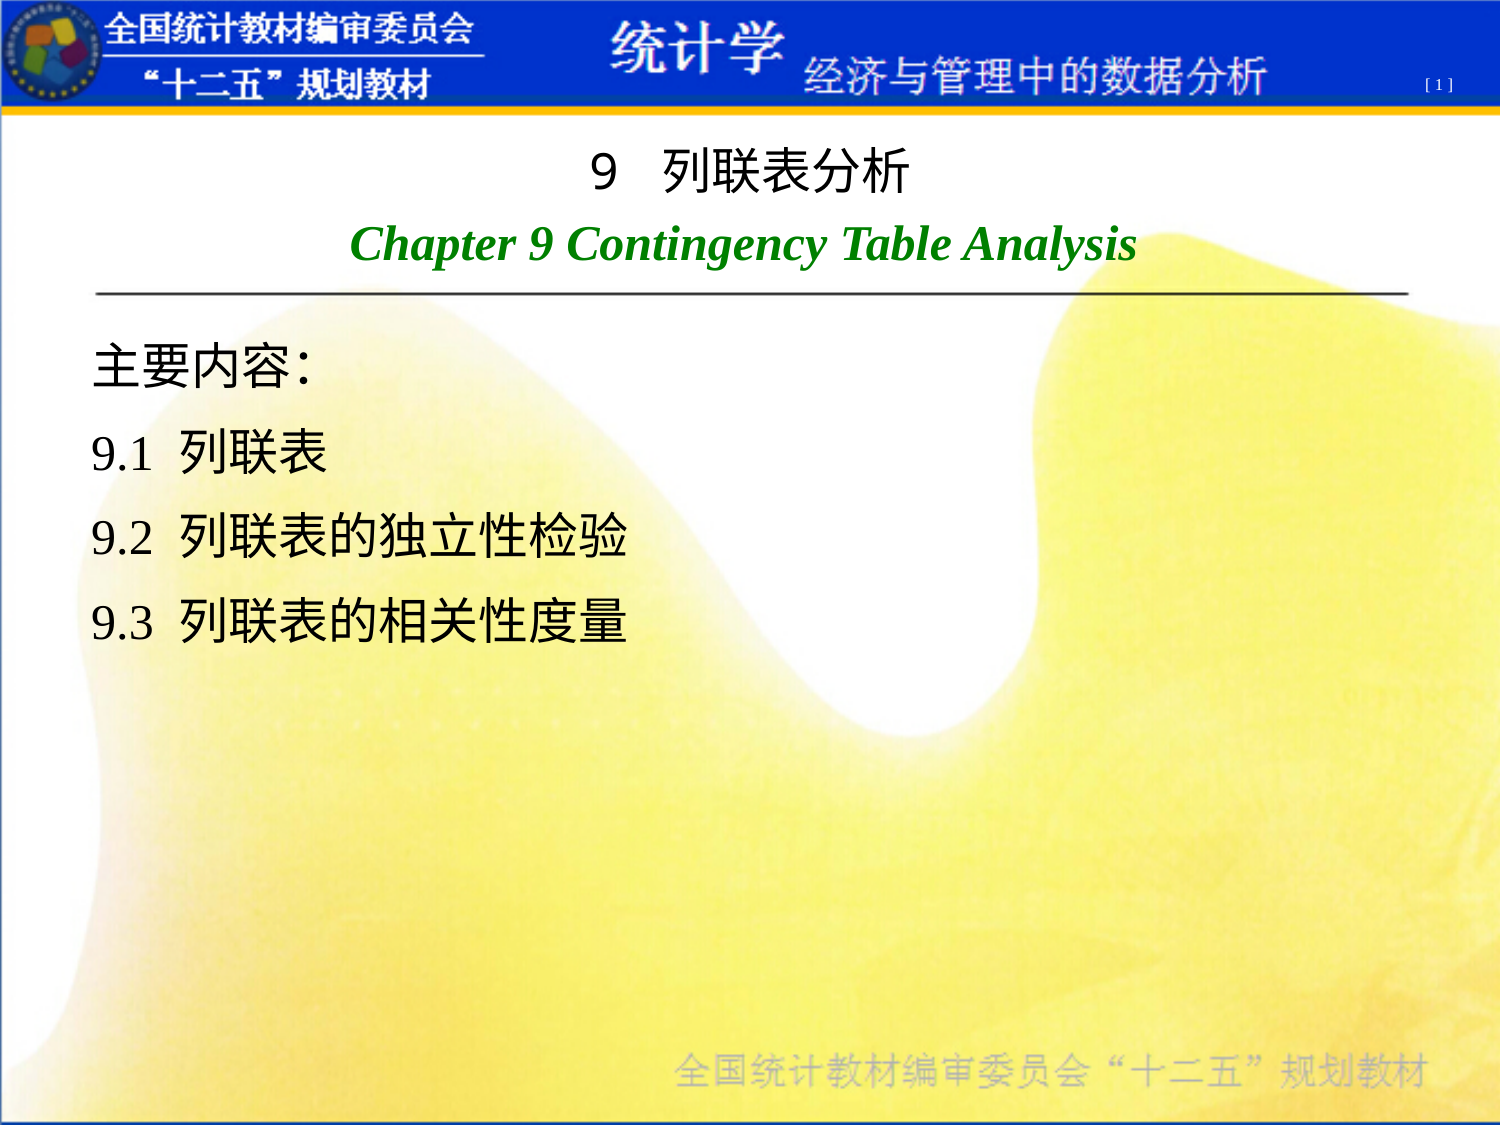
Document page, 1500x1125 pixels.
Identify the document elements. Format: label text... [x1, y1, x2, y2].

text_box 9 列联表分析 [64, 132, 1436, 203]
picture [0, 0, 1500, 1125]
text_box [ 1 ] [1364, 66, 1468, 142]
text_box 主要内容： 9.1 列联表 9.2 列联表的独立性检验 9.3 列联表的相关性度量 [76, 327, 1424, 658]
text_box Chapter 9 Contingency Table Analysis [41, 203, 1447, 279]
